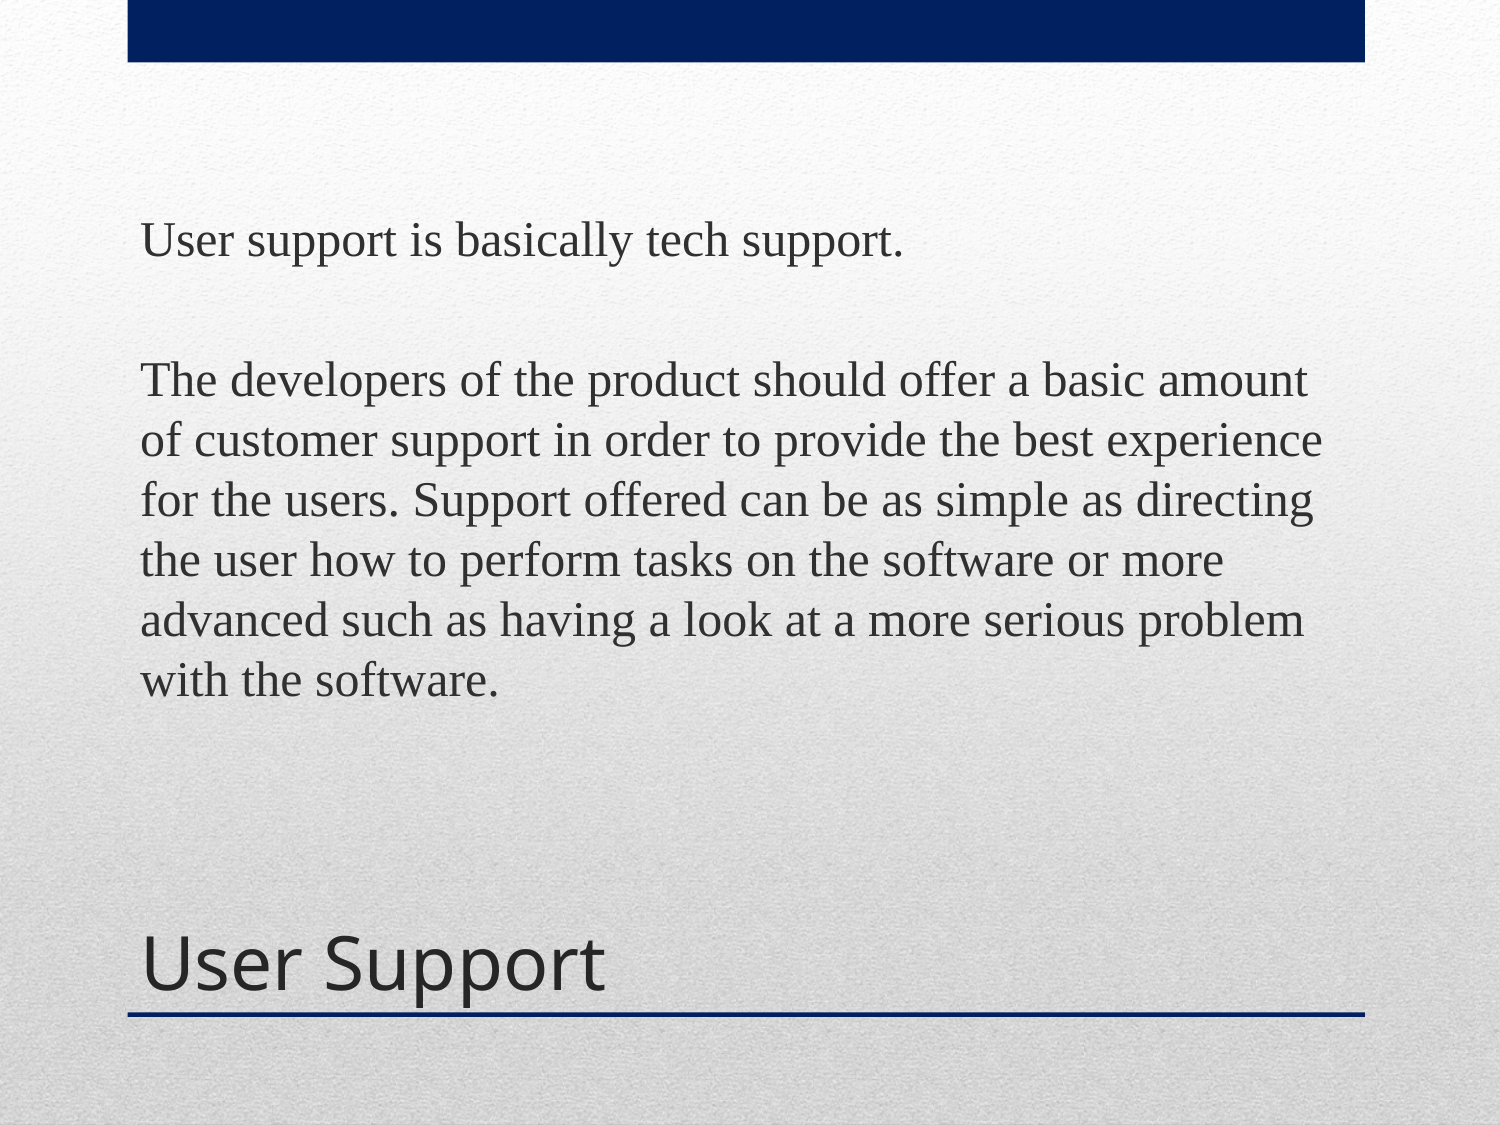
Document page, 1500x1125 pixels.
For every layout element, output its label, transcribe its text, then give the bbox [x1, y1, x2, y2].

list User support is basically tech support. The developers of the product should offer a basic amount of customer support in order to provide the best experience for the users. Support offered can be as simple as directing the user how to perform tasks on the software or more advanced such as having a look at a more serious problem with the software. [125, 112, 1363, 870]
title User Support [125, 870, 1238, 1013]
